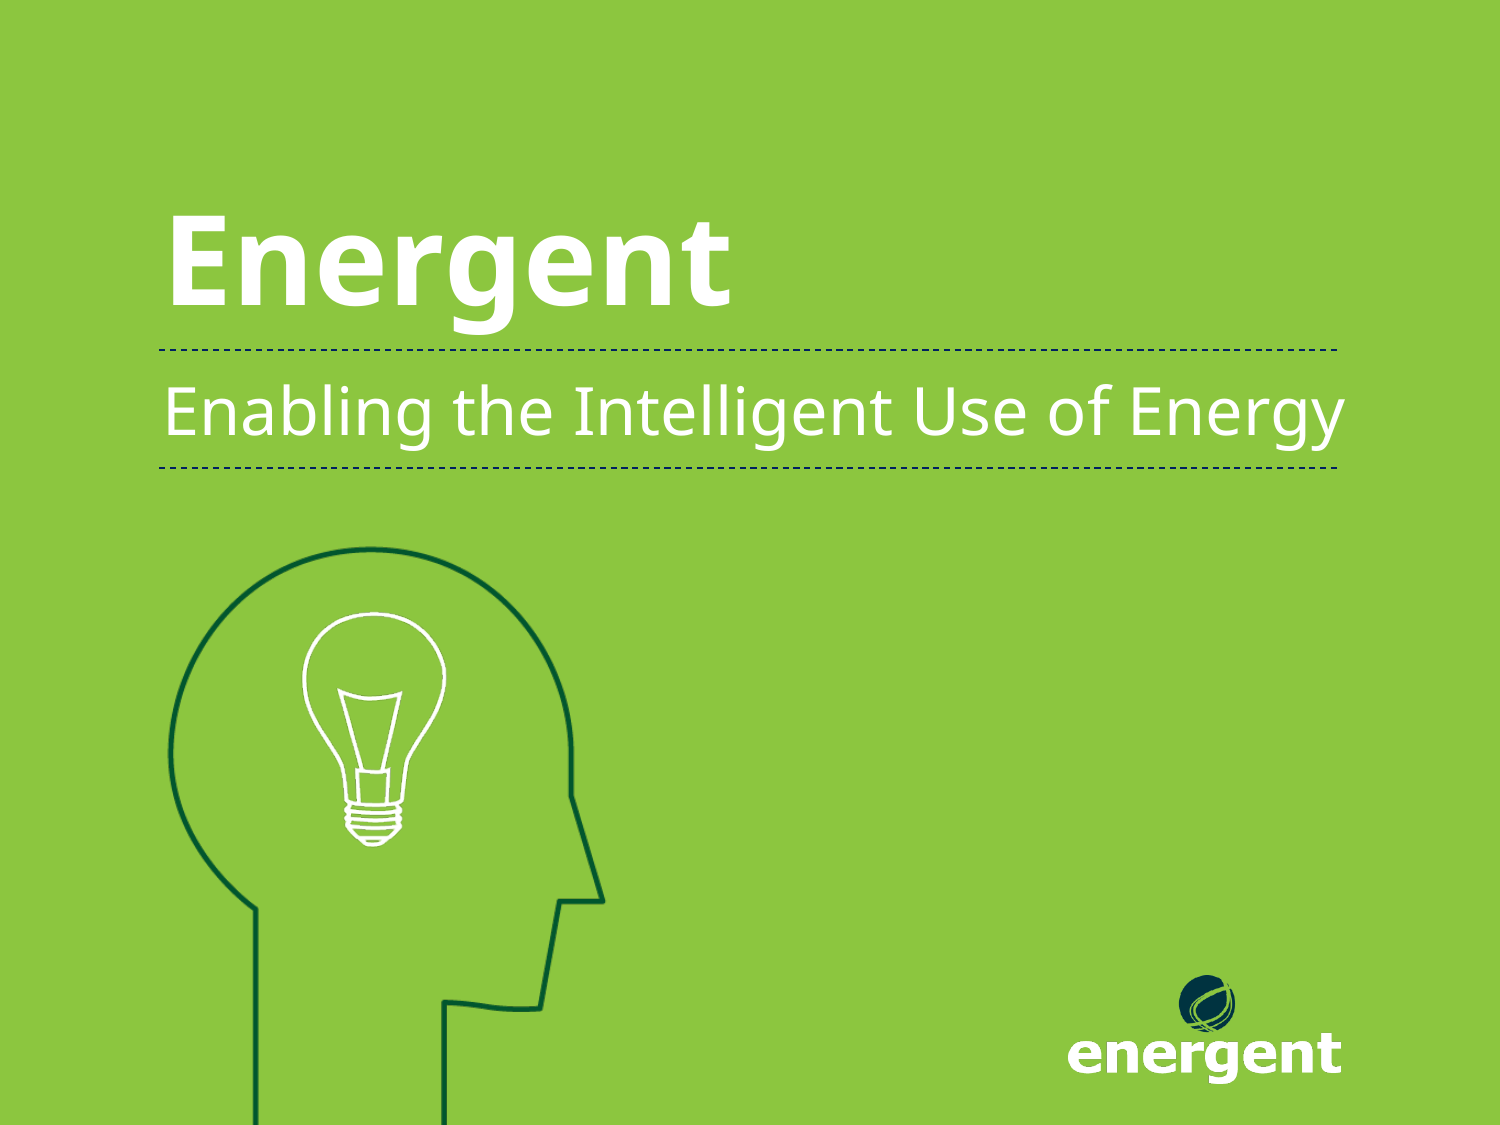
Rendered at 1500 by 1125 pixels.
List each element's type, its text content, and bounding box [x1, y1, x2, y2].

title Energent [147, 172, 963, 338]
subtitle Enabling the Intelligent Use of Energy [147, 361, 1459, 457]
picture [17, 373, 770, 1125]
picture [1068, 975, 1341, 1084]
